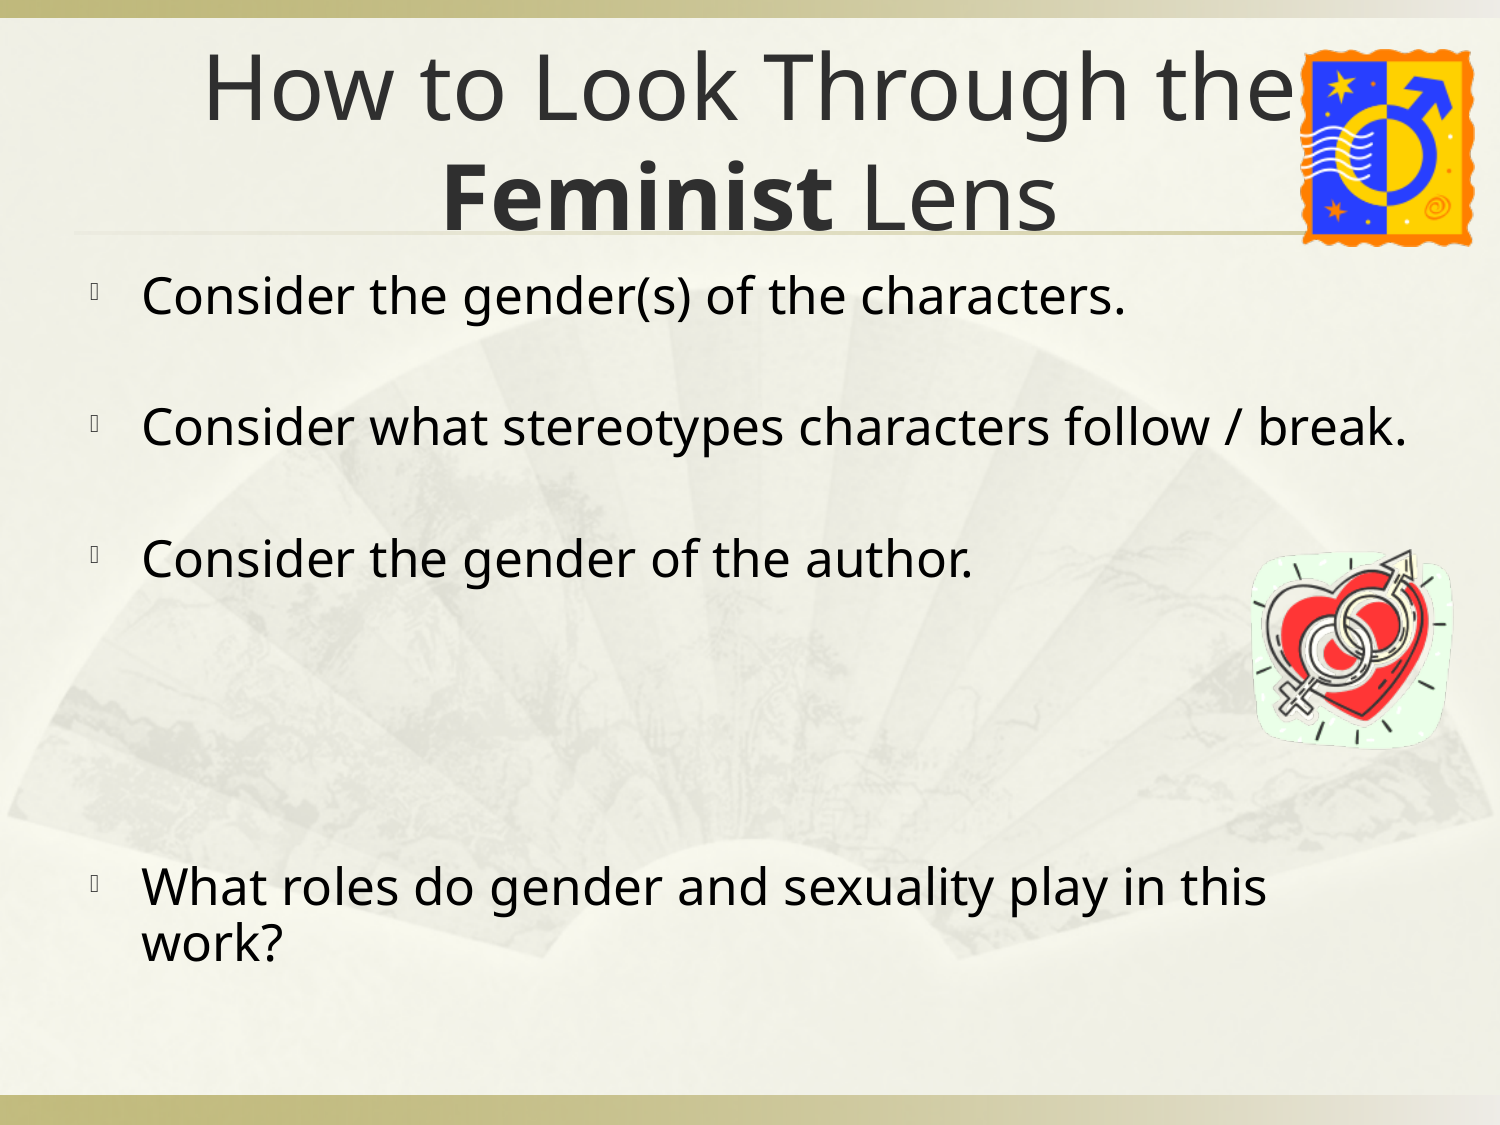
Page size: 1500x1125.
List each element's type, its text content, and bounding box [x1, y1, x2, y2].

list Consider the gender(s) of the characters. Consider what stereotypes characters follow / break. Consider the gender of the author. What roles do gender and sexuality play in this work? [74, 262, 1426, 1032]
picture [1249, 549, 1456, 753]
title How to Look Through the Feminist Lens [74, 44, 1426, 233]
picture [1299, 49, 1475, 248]
